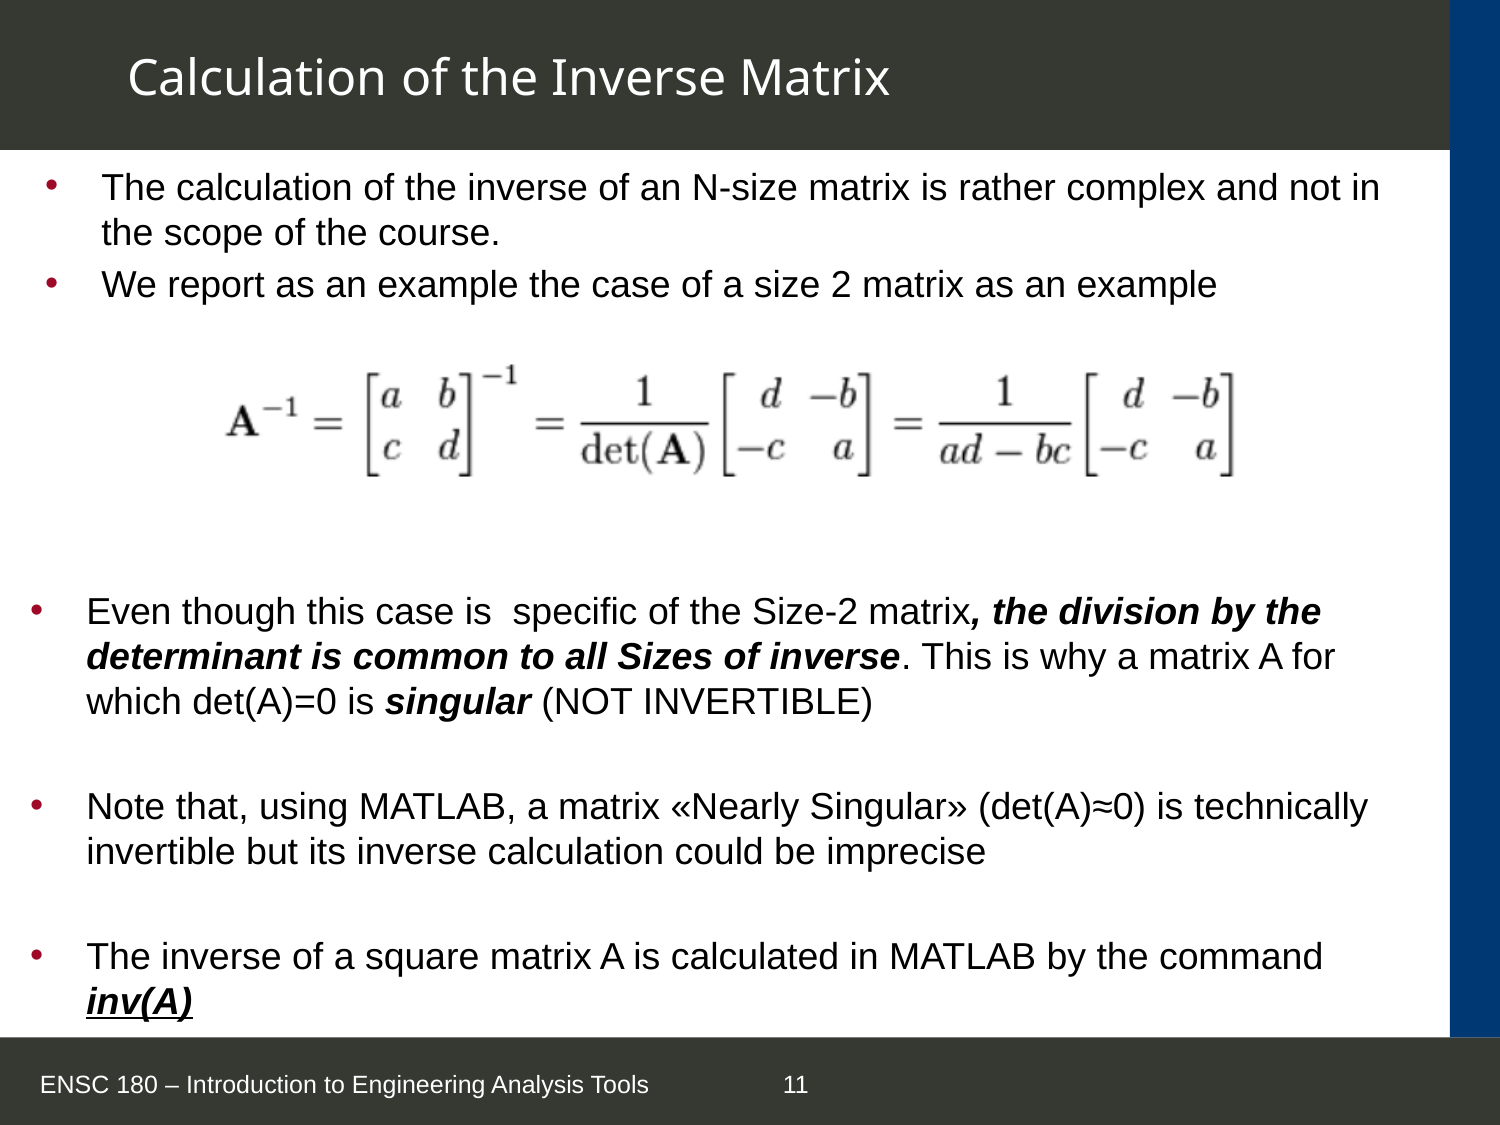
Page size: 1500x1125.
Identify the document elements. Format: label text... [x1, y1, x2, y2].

text_box Even though this case is specific of the Size-2 matrix, the division by the determinant is common to all Sizes of inverse. This is why a matrix A for which det(A)=0 is singular (NOT INVERTIBLE) Note that, using MATLAB, a matrix «Nearly Singular» (det(A)≈0) is technically invertible but its inverse calculation could be imprecise The inverse of a square matrix A is calculated in MATLAB by the command inv(A) [15, 579, 1420, 803]
list The calculation of the inverse of an N-size matrix is rather complex and not in the scope of the course. We report as an example the case of a size 2 matrix as an example [30, 155, 1435, 378]
footer ENSC 180 – Introduction to Engineering Analysis Tools [24, 1060, 701, 1113]
picture [192, 349, 1243, 491]
title Calculation of the Inverse Matrix e [112, 37, 1450, 138]
